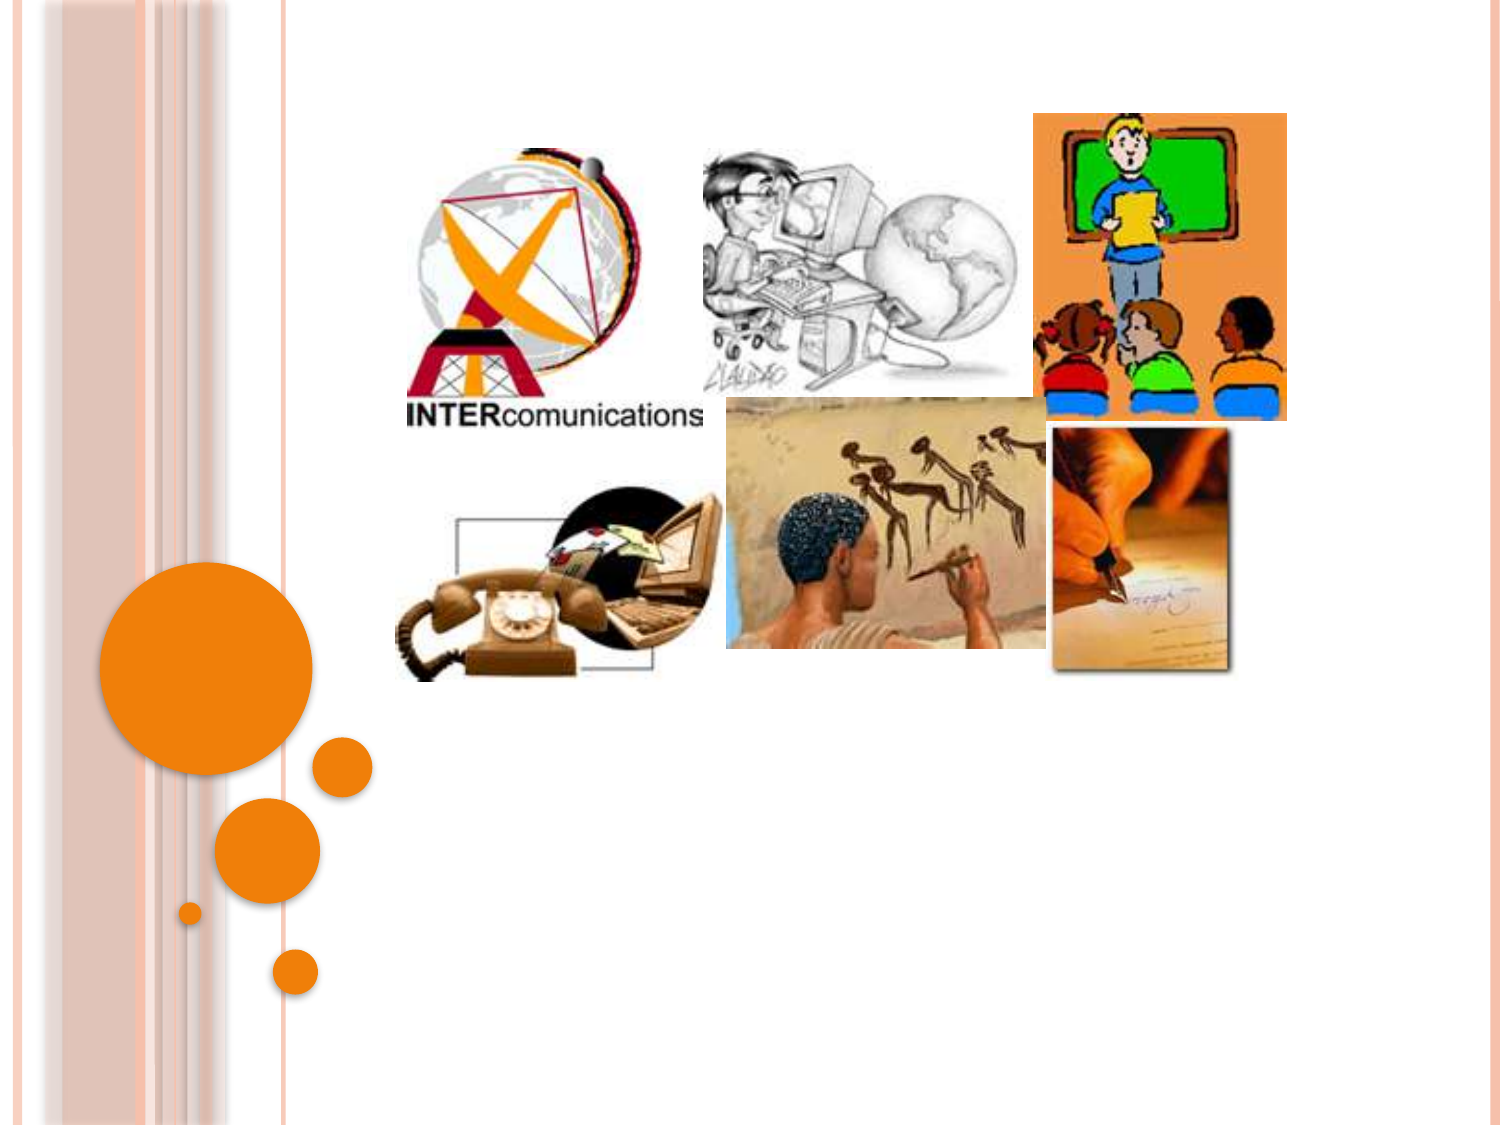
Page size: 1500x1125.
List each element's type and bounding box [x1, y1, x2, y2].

picture [395, 113, 1288, 682]
